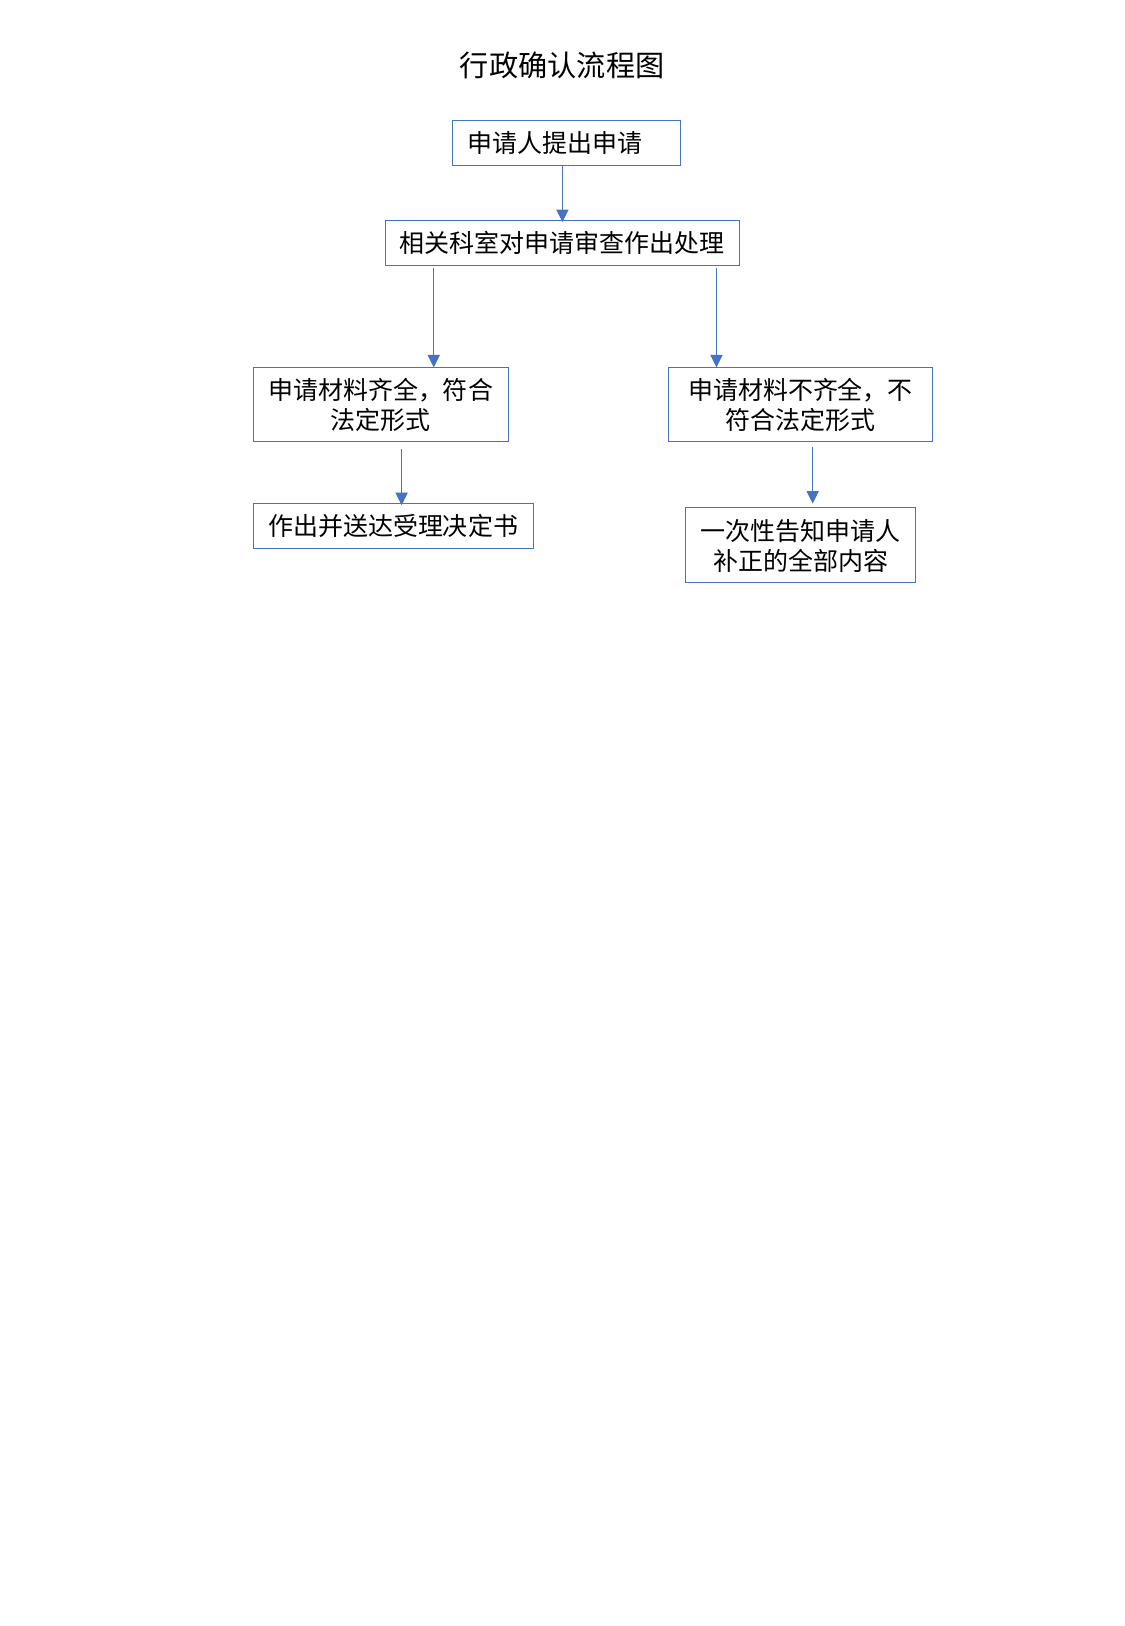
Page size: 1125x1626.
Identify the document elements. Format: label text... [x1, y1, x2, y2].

text_box 行政确认流程图 [445, 40, 680, 90]
text_box 申请材料齐全，符合 法定形式 [253, 367, 509, 442]
text_box 申请材料不齐全，不符合法定形式 [668, 367, 933, 442]
text_box 申请人提出申请 [452, 120, 681, 166]
text_box 一次性告知申请人 补正的全部内容 [685, 507, 916, 583]
text_box 作出并送达受理决定书 [253, 503, 534, 549]
text_box 相关科室对申请审查作出处理 [385, 220, 740, 266]
